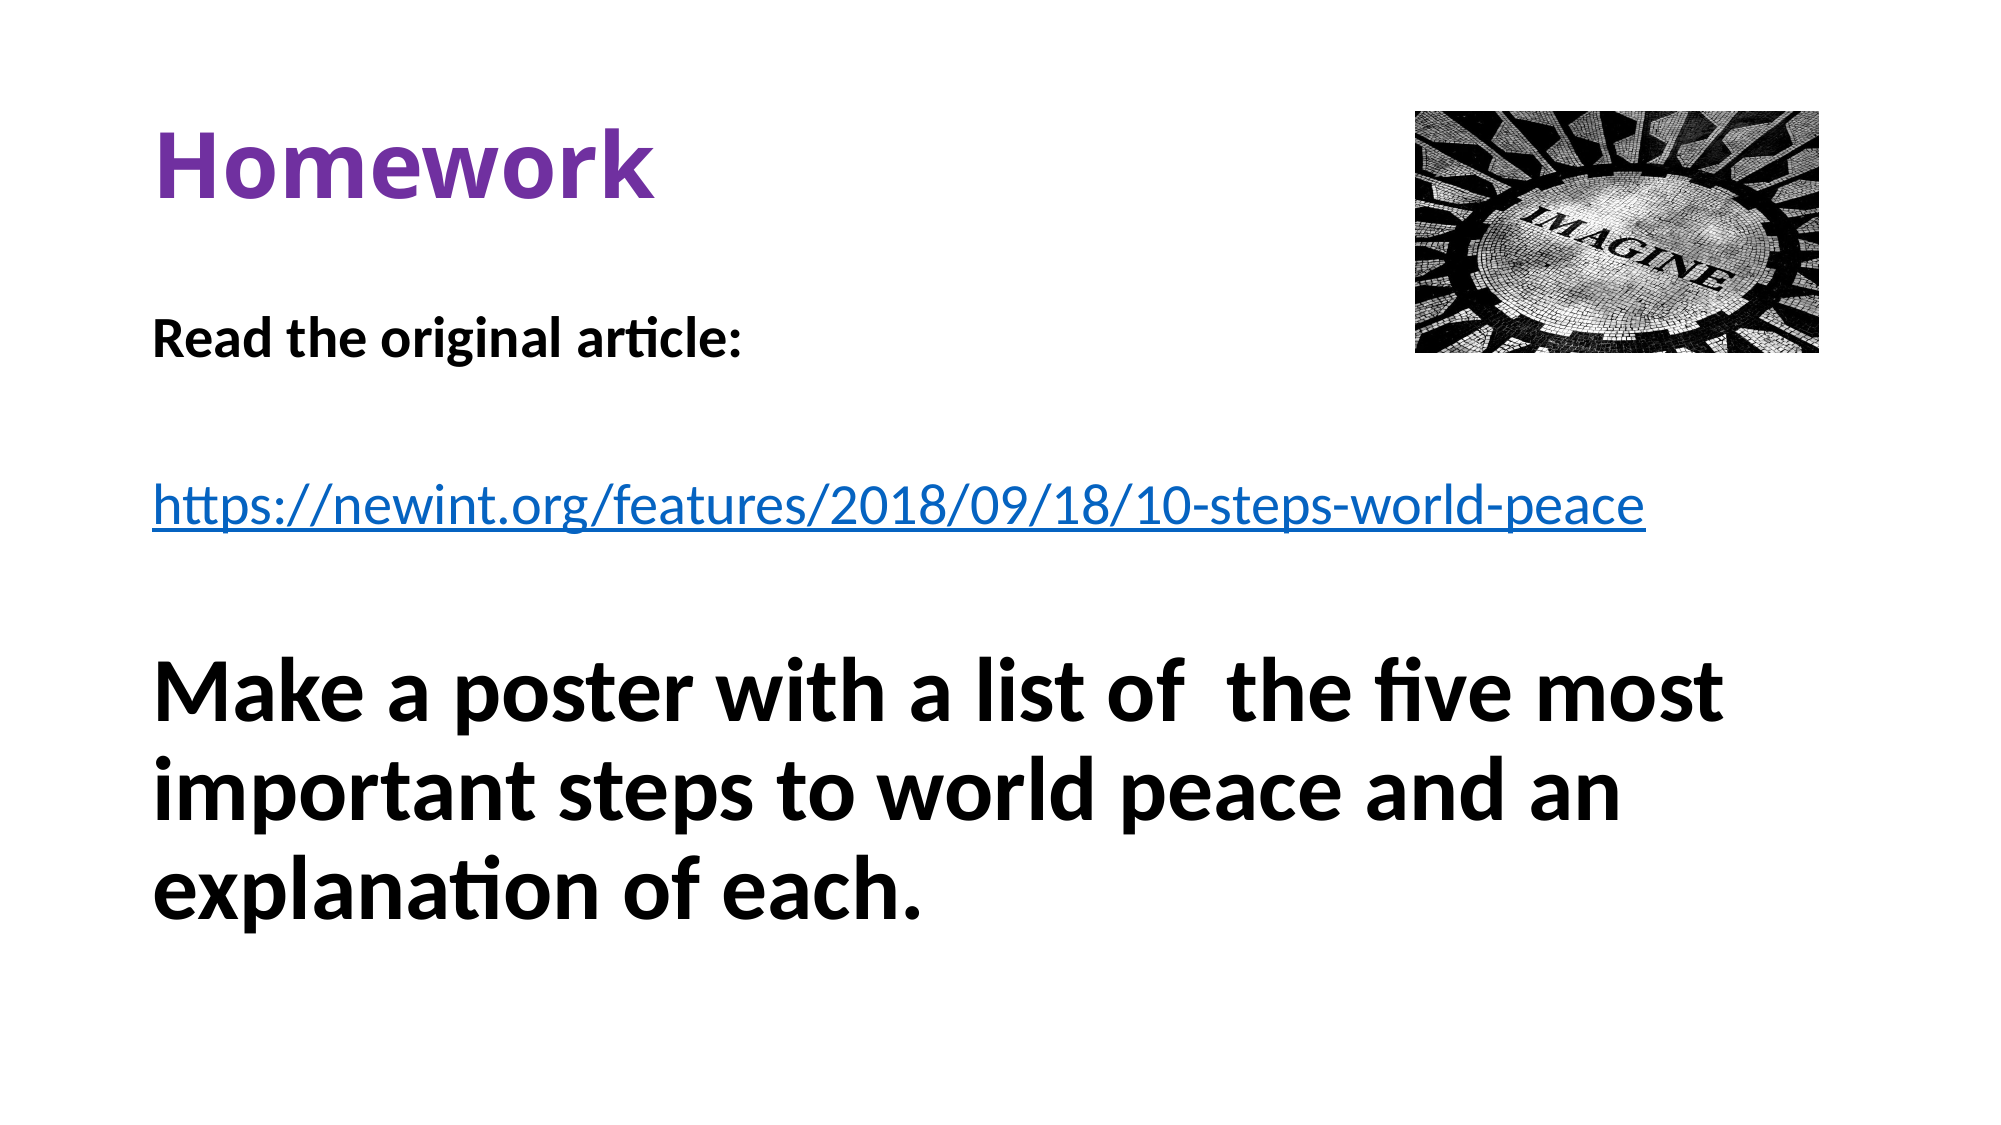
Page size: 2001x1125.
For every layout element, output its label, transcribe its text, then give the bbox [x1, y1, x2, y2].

title Homework [137, 59, 1863, 278]
list Read the original article: https://newint.org/features/2018/09/18/10-steps-world-peace Make a poster with a list of the five most important steps to world peace and an explanation of each. [137, 299, 1863, 1014]
picture [1415, 111, 1819, 353]
